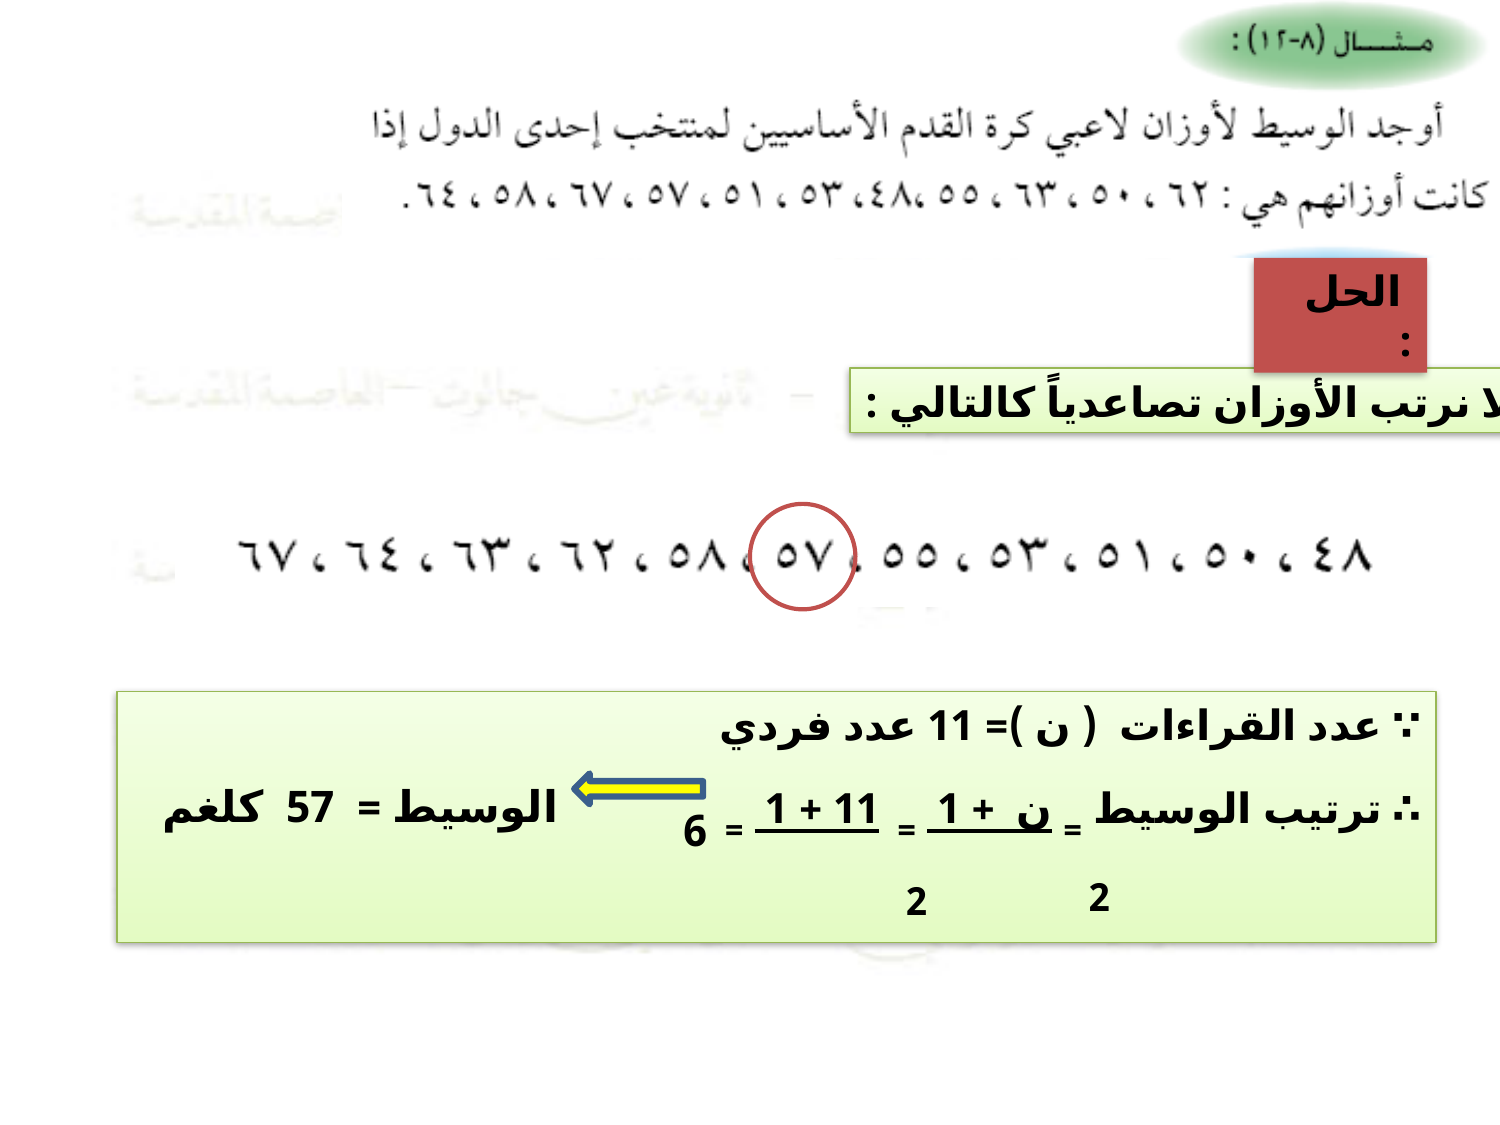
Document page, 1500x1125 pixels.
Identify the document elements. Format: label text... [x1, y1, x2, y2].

picture [0, 0, 1500, 1125]
text_box الوسيط = 57 كلغم [147, 726, 574, 839]
text_box أولا نرتب الأوزان تصاعدياً كالتالي : [849, 367, 1500, 433]
text_box الحل : [1251, 267, 1430, 376]
text_box ∵ عدد القراءات ( ن )= 11 عدد فردي ∴ ترتيب الوسيط = ن + 1 = 11 + 1 = 6 2 2 [116, 691, 1437, 943]
text_box [574, 771, 706, 807]
